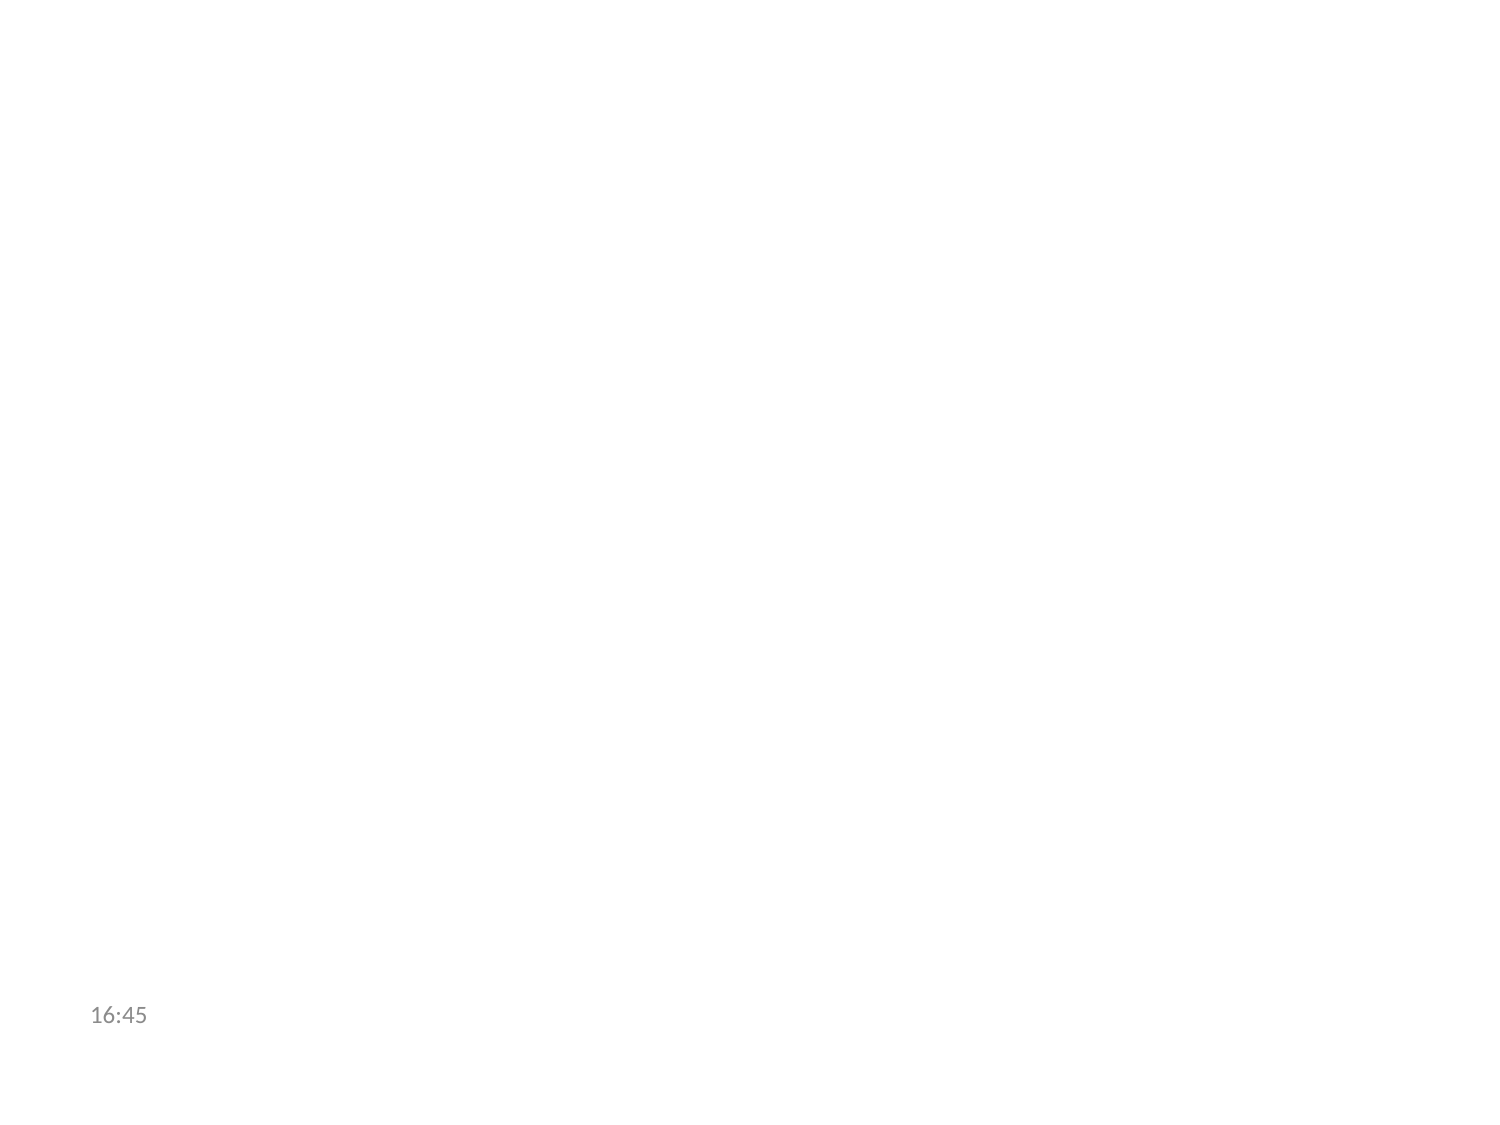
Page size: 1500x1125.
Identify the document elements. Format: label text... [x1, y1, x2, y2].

text_box 15:35 [75, 983, 425, 1044]
